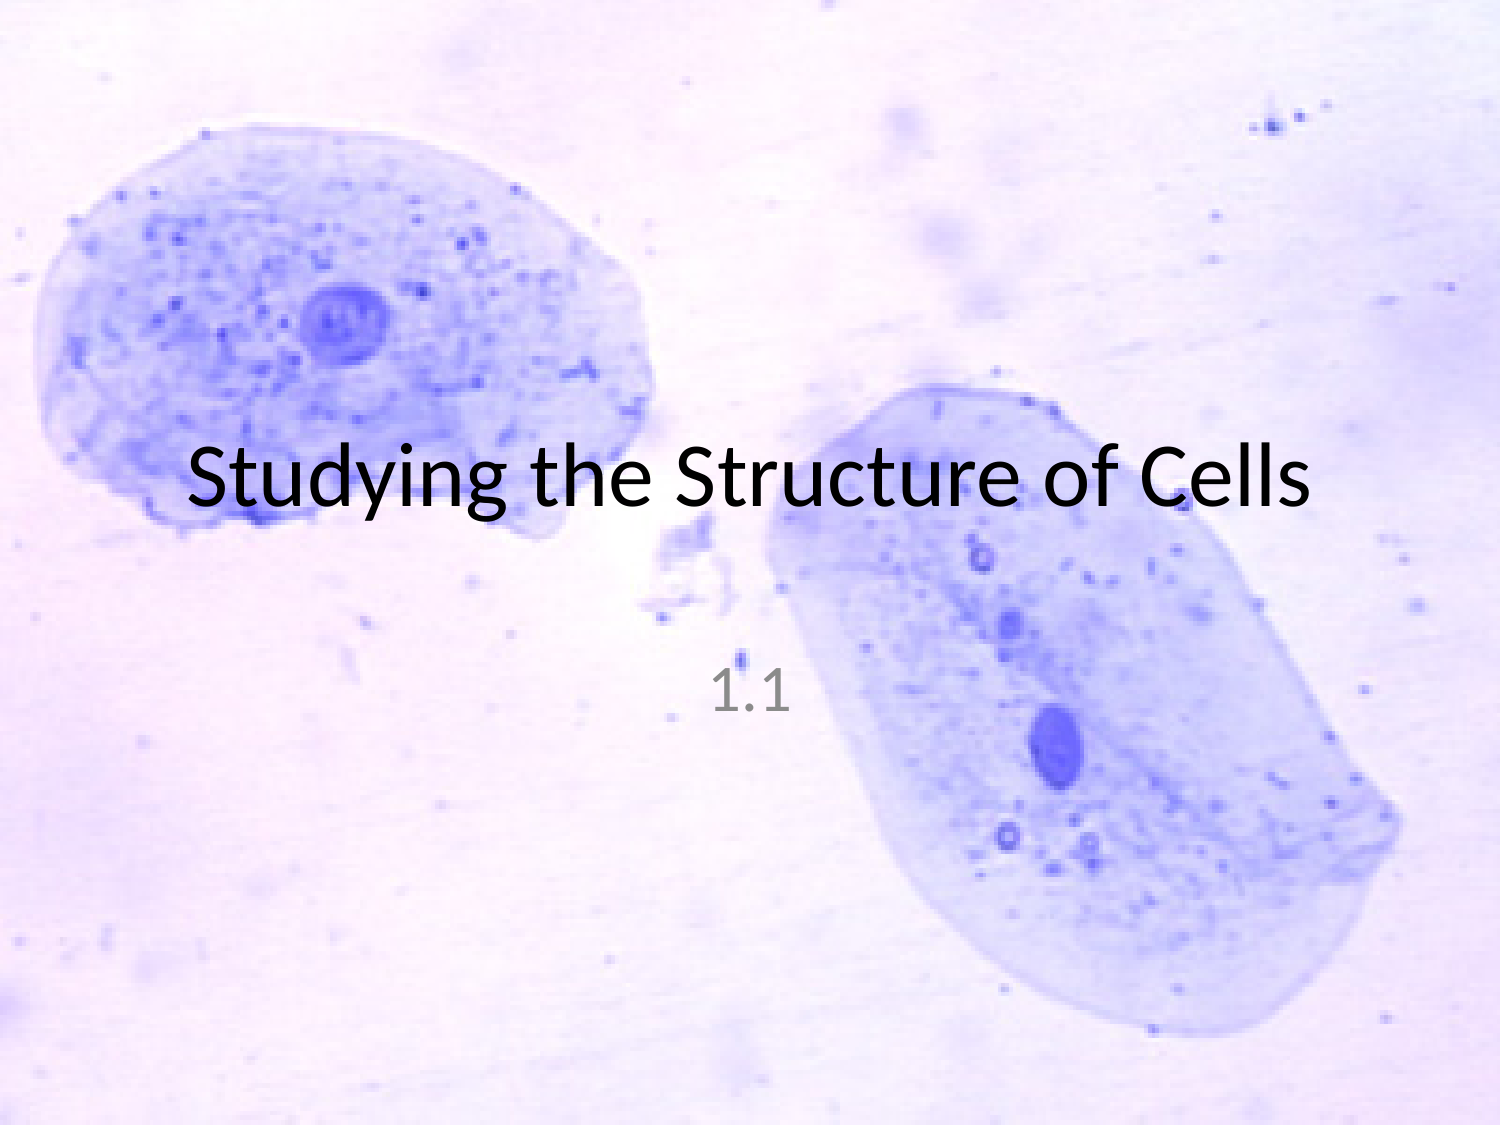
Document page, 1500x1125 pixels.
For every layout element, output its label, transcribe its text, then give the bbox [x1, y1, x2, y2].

subtitle 1.1 [225, 637, 1275, 925]
picture [0, 0, 1500, 1125]
title Studying the Structure of Cells [112, 349, 1388, 591]
